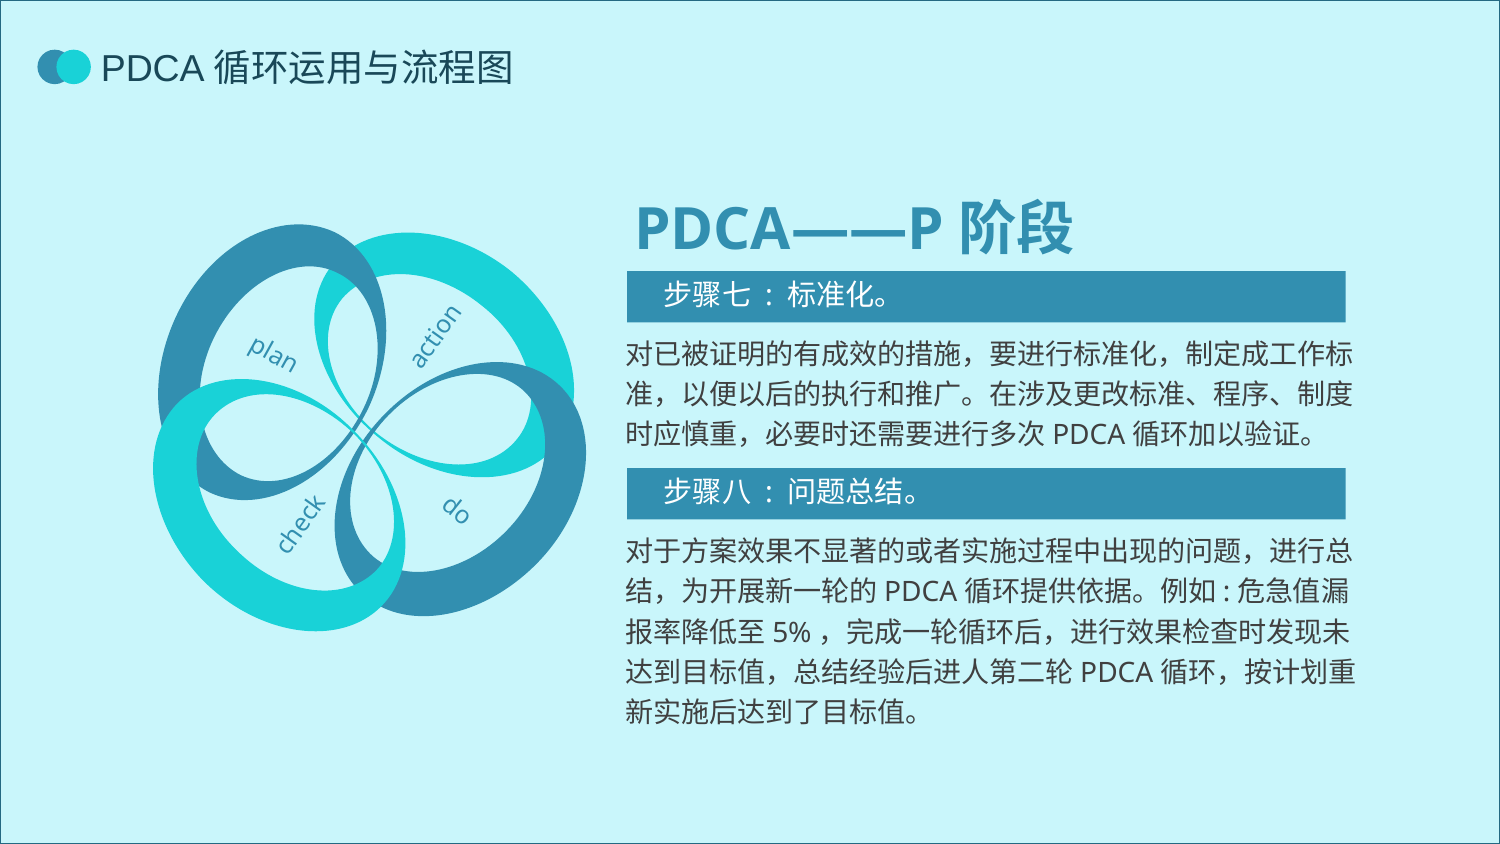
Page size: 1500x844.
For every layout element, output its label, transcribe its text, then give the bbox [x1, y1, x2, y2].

text_box 对已被证明的有成效的措施，要进行标准化，制定成工作标准，以便以后的执行和推广。在涉及更改标准、程序、制度时应慎重，必要时还需要进行多次PDCA循环加以验证。 [613, 321, 1386, 458]
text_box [619, 466, 1376, 520]
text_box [136, 211, 613, 648]
text_box PDCA——P阶段 [619, 184, 1103, 269]
text_box 对于方案效果不显著的或者实施过程中出现的问题，进行总结，为开展新一轮的PDCA循环提供依据。例如:危急值漏报率降低至5%，完成一轮循环后，进行效果检查时发现未达到目标值，总结经验后进人第二轮PDCA循环，按计划重新实施后达到了目标值。 [610, 518, 1386, 736]
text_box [619, 269, 1376, 323]
